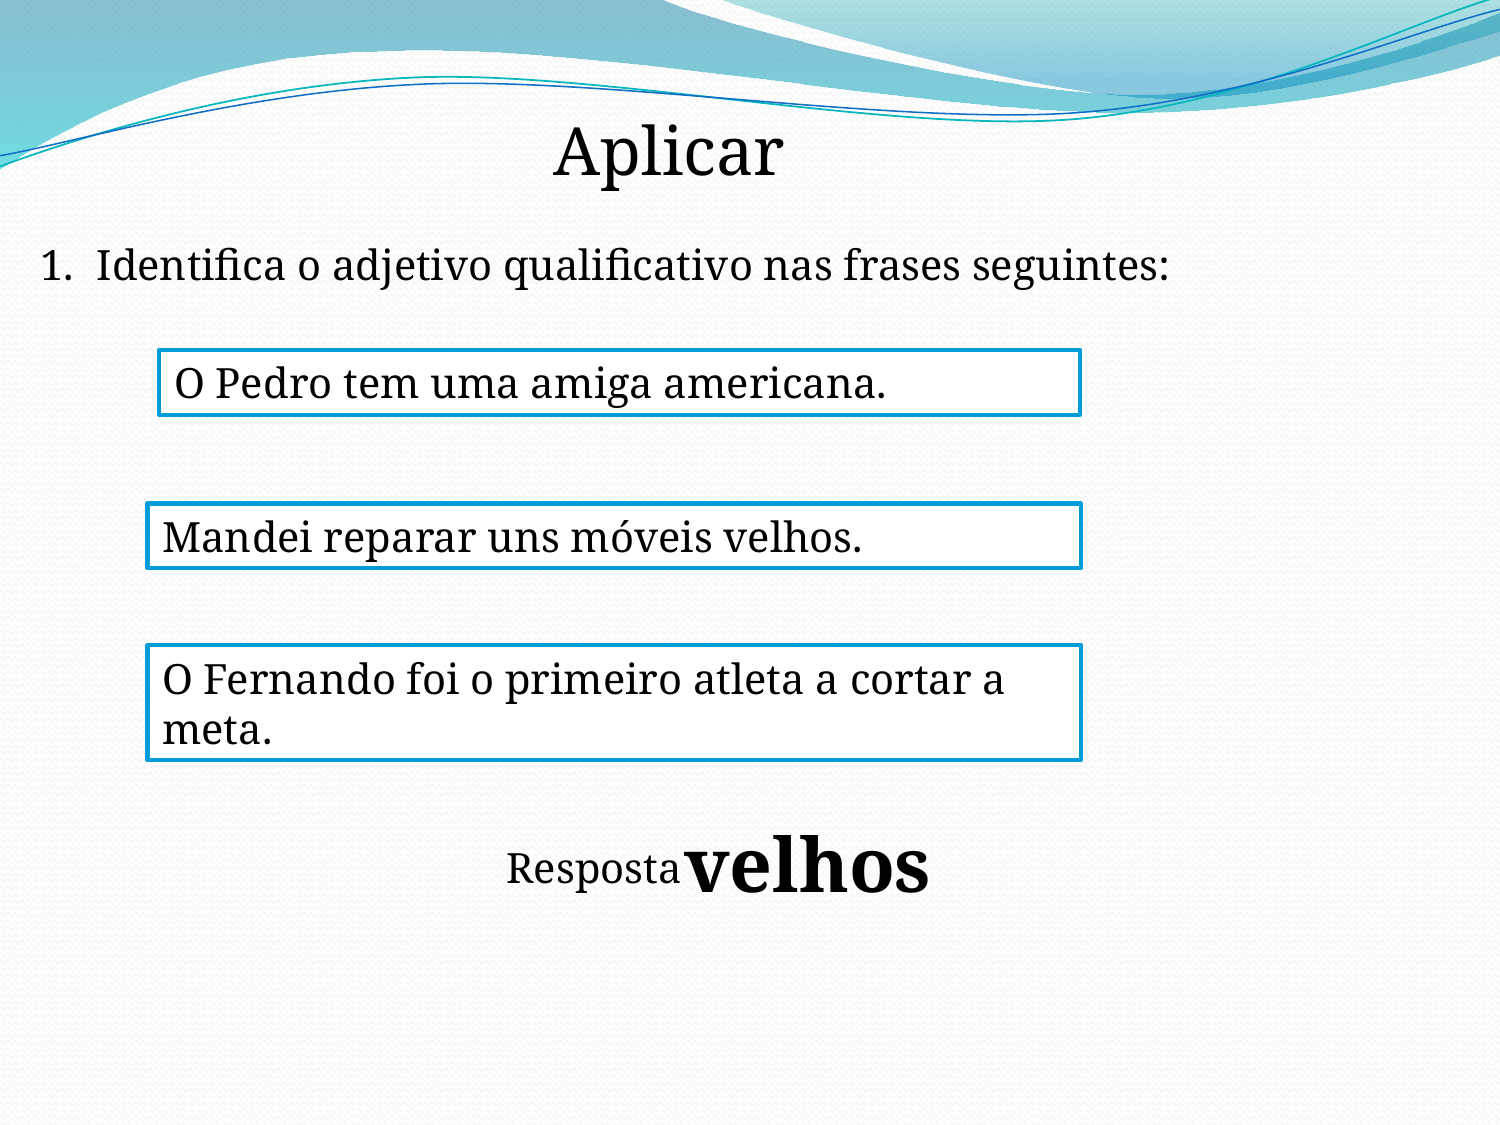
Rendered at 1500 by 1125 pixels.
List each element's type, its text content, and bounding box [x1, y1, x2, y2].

text_box Mandei reparar uns móveis velhos. [145, 501, 1083, 570]
text_box velhos [669, 810, 947, 916]
text_box O Fernando foi o primeiro atleta a cortar a meta. [145, 643, 1083, 762]
text_box Aplicar [538, 101, 818, 197]
text_box Resposta [491, 834, 669, 899]
text_box O Pedro tem uma amiga americana. [157, 348, 1082, 417]
text_box Identifica o adjetivo qualificativo nas frases seguintes: [25, 231, 1322, 297]
